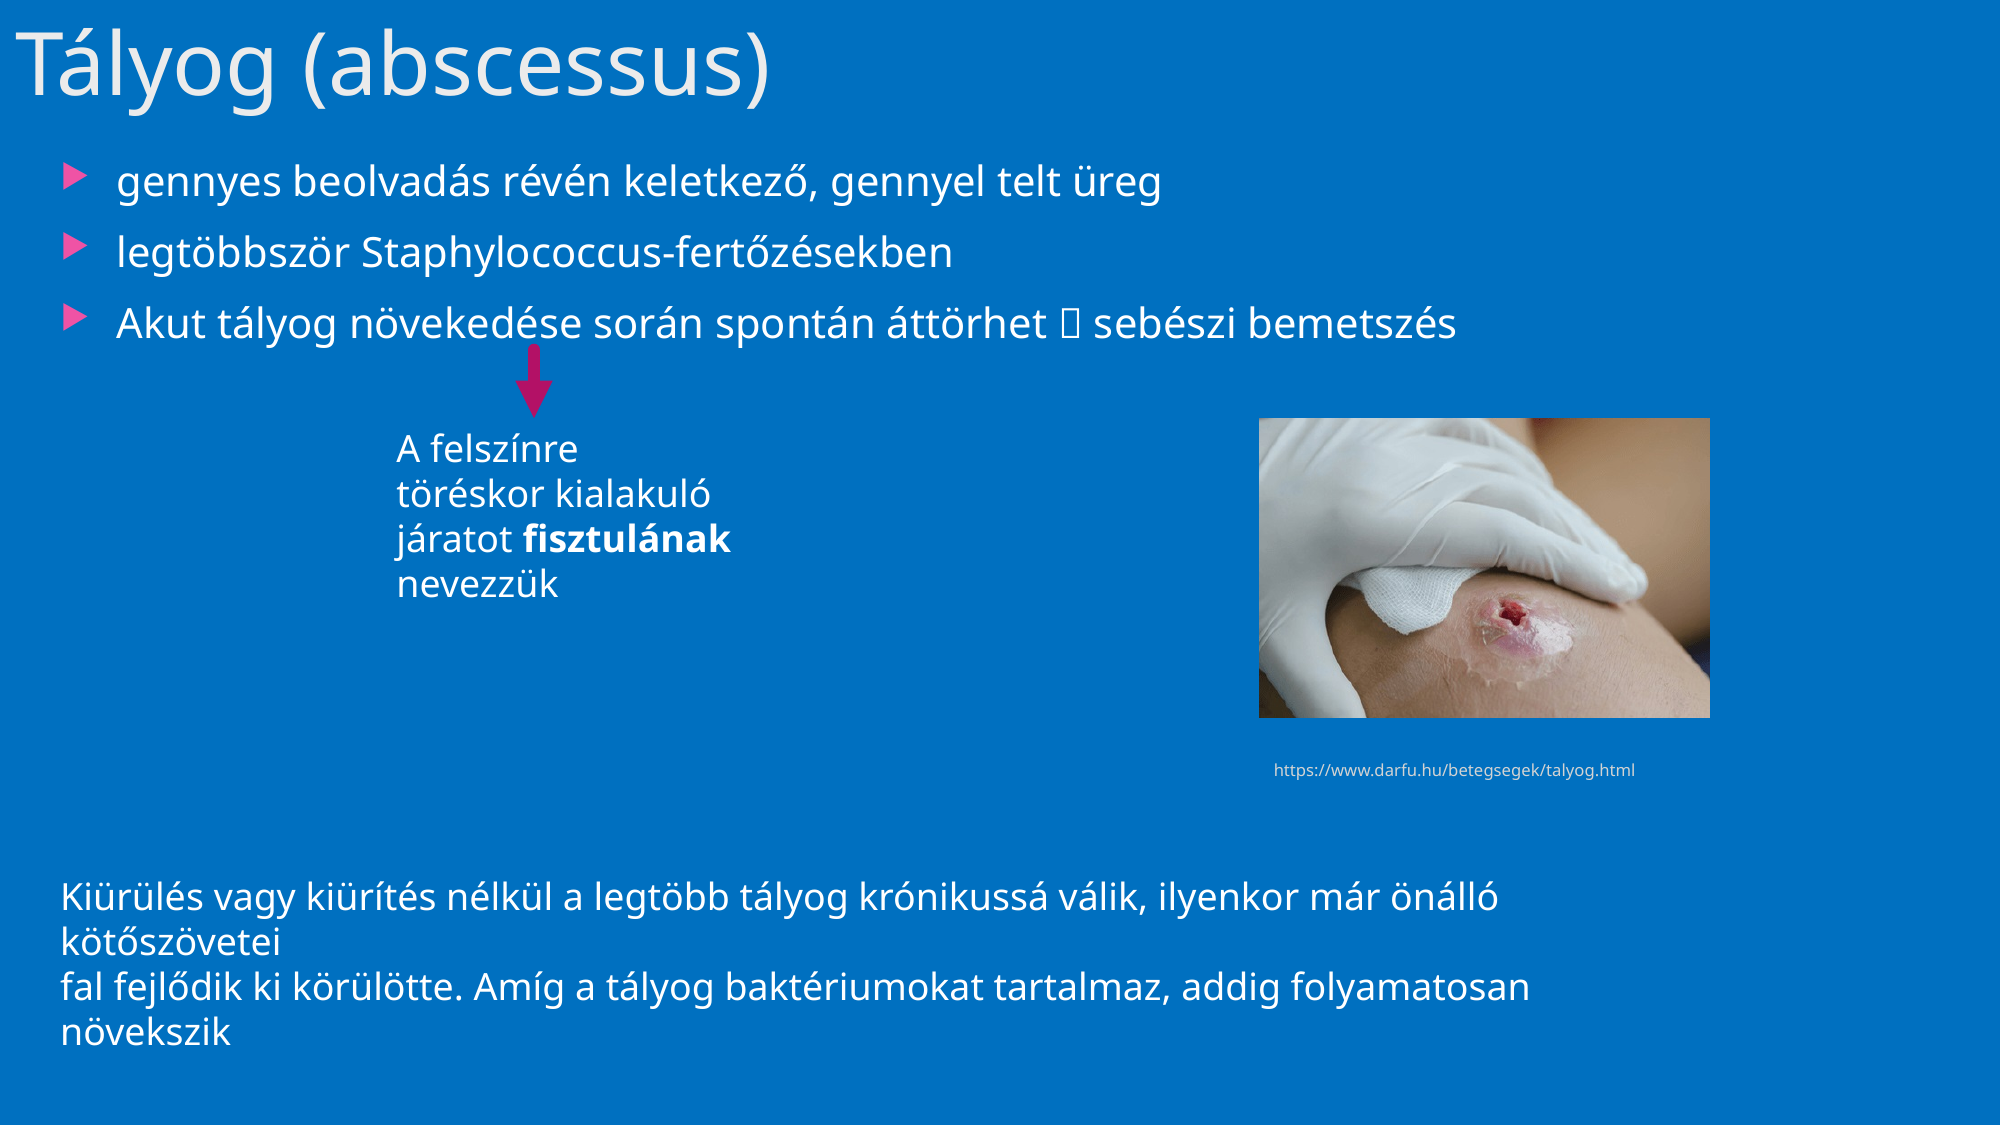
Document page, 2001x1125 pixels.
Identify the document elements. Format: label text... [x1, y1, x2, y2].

list gennyes beolvadás révén keletkező, gennyel telt üreg legtöbbször Staphylococcus-fertőzésekben Akut tályog növekedése során spontán áttörhet  sebészi bemetszés [45, 147, 1937, 1100]
picture [1259, 417, 1710, 718]
text_box A felszínre töréskor kialakuló járatot fisztulának nevezzük [381, 418, 748, 613]
title Tályog (abscessus) [0, 0, 1543, 230]
text_box https://www.darfu.hu/betegsegek/talyog.html [1259, 752, 1719, 787]
text_box Kiürülés vagy kiürítés nélkül a legtöbb tályog krónikussá válik, ilyenkor már önálló kötőszövetei fal fejlődik ki körülötte. Amíg a tályog baktériumokat tartalmaz, addig folyamatosan növekszik [45, 865, 1566, 1061]
